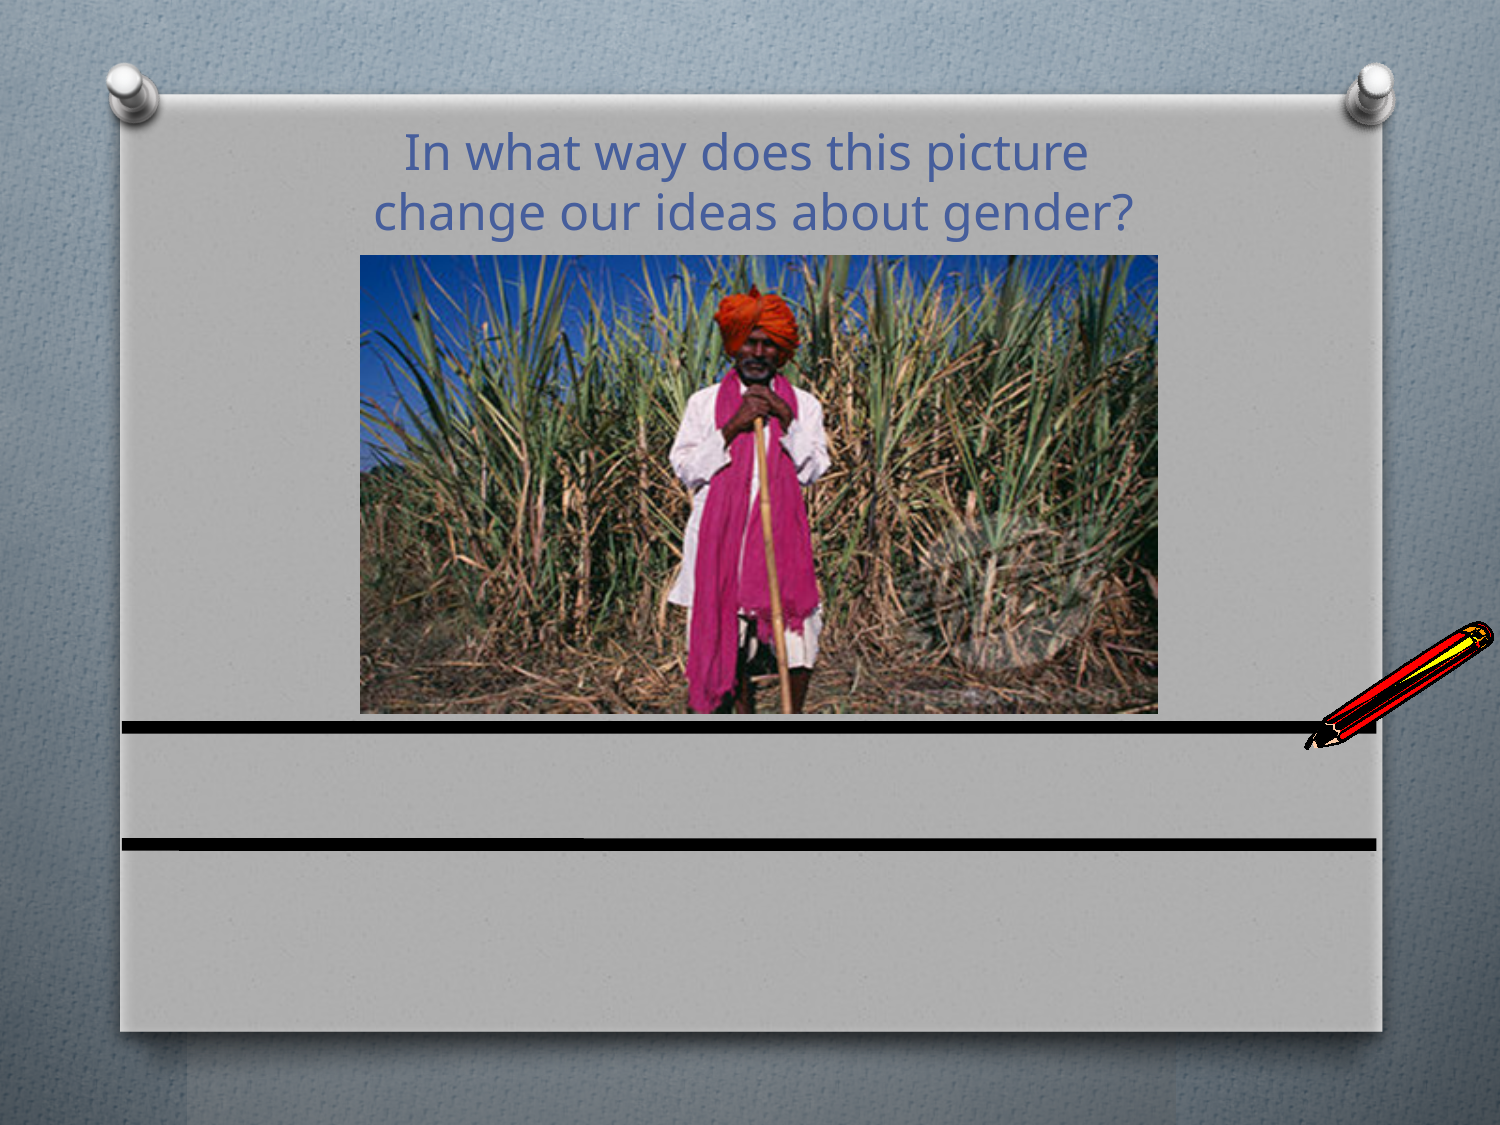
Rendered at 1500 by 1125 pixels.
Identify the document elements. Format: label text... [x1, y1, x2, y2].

picture [75, 31, 197, 141]
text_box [121, 726, 1377, 845]
picture [1317, 35, 1439, 154]
text_box In what way does this picture change our ideas about gender? [135, 113, 1360, 247]
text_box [1304, 621, 1494, 751]
picture [359, 255, 1158, 715]
